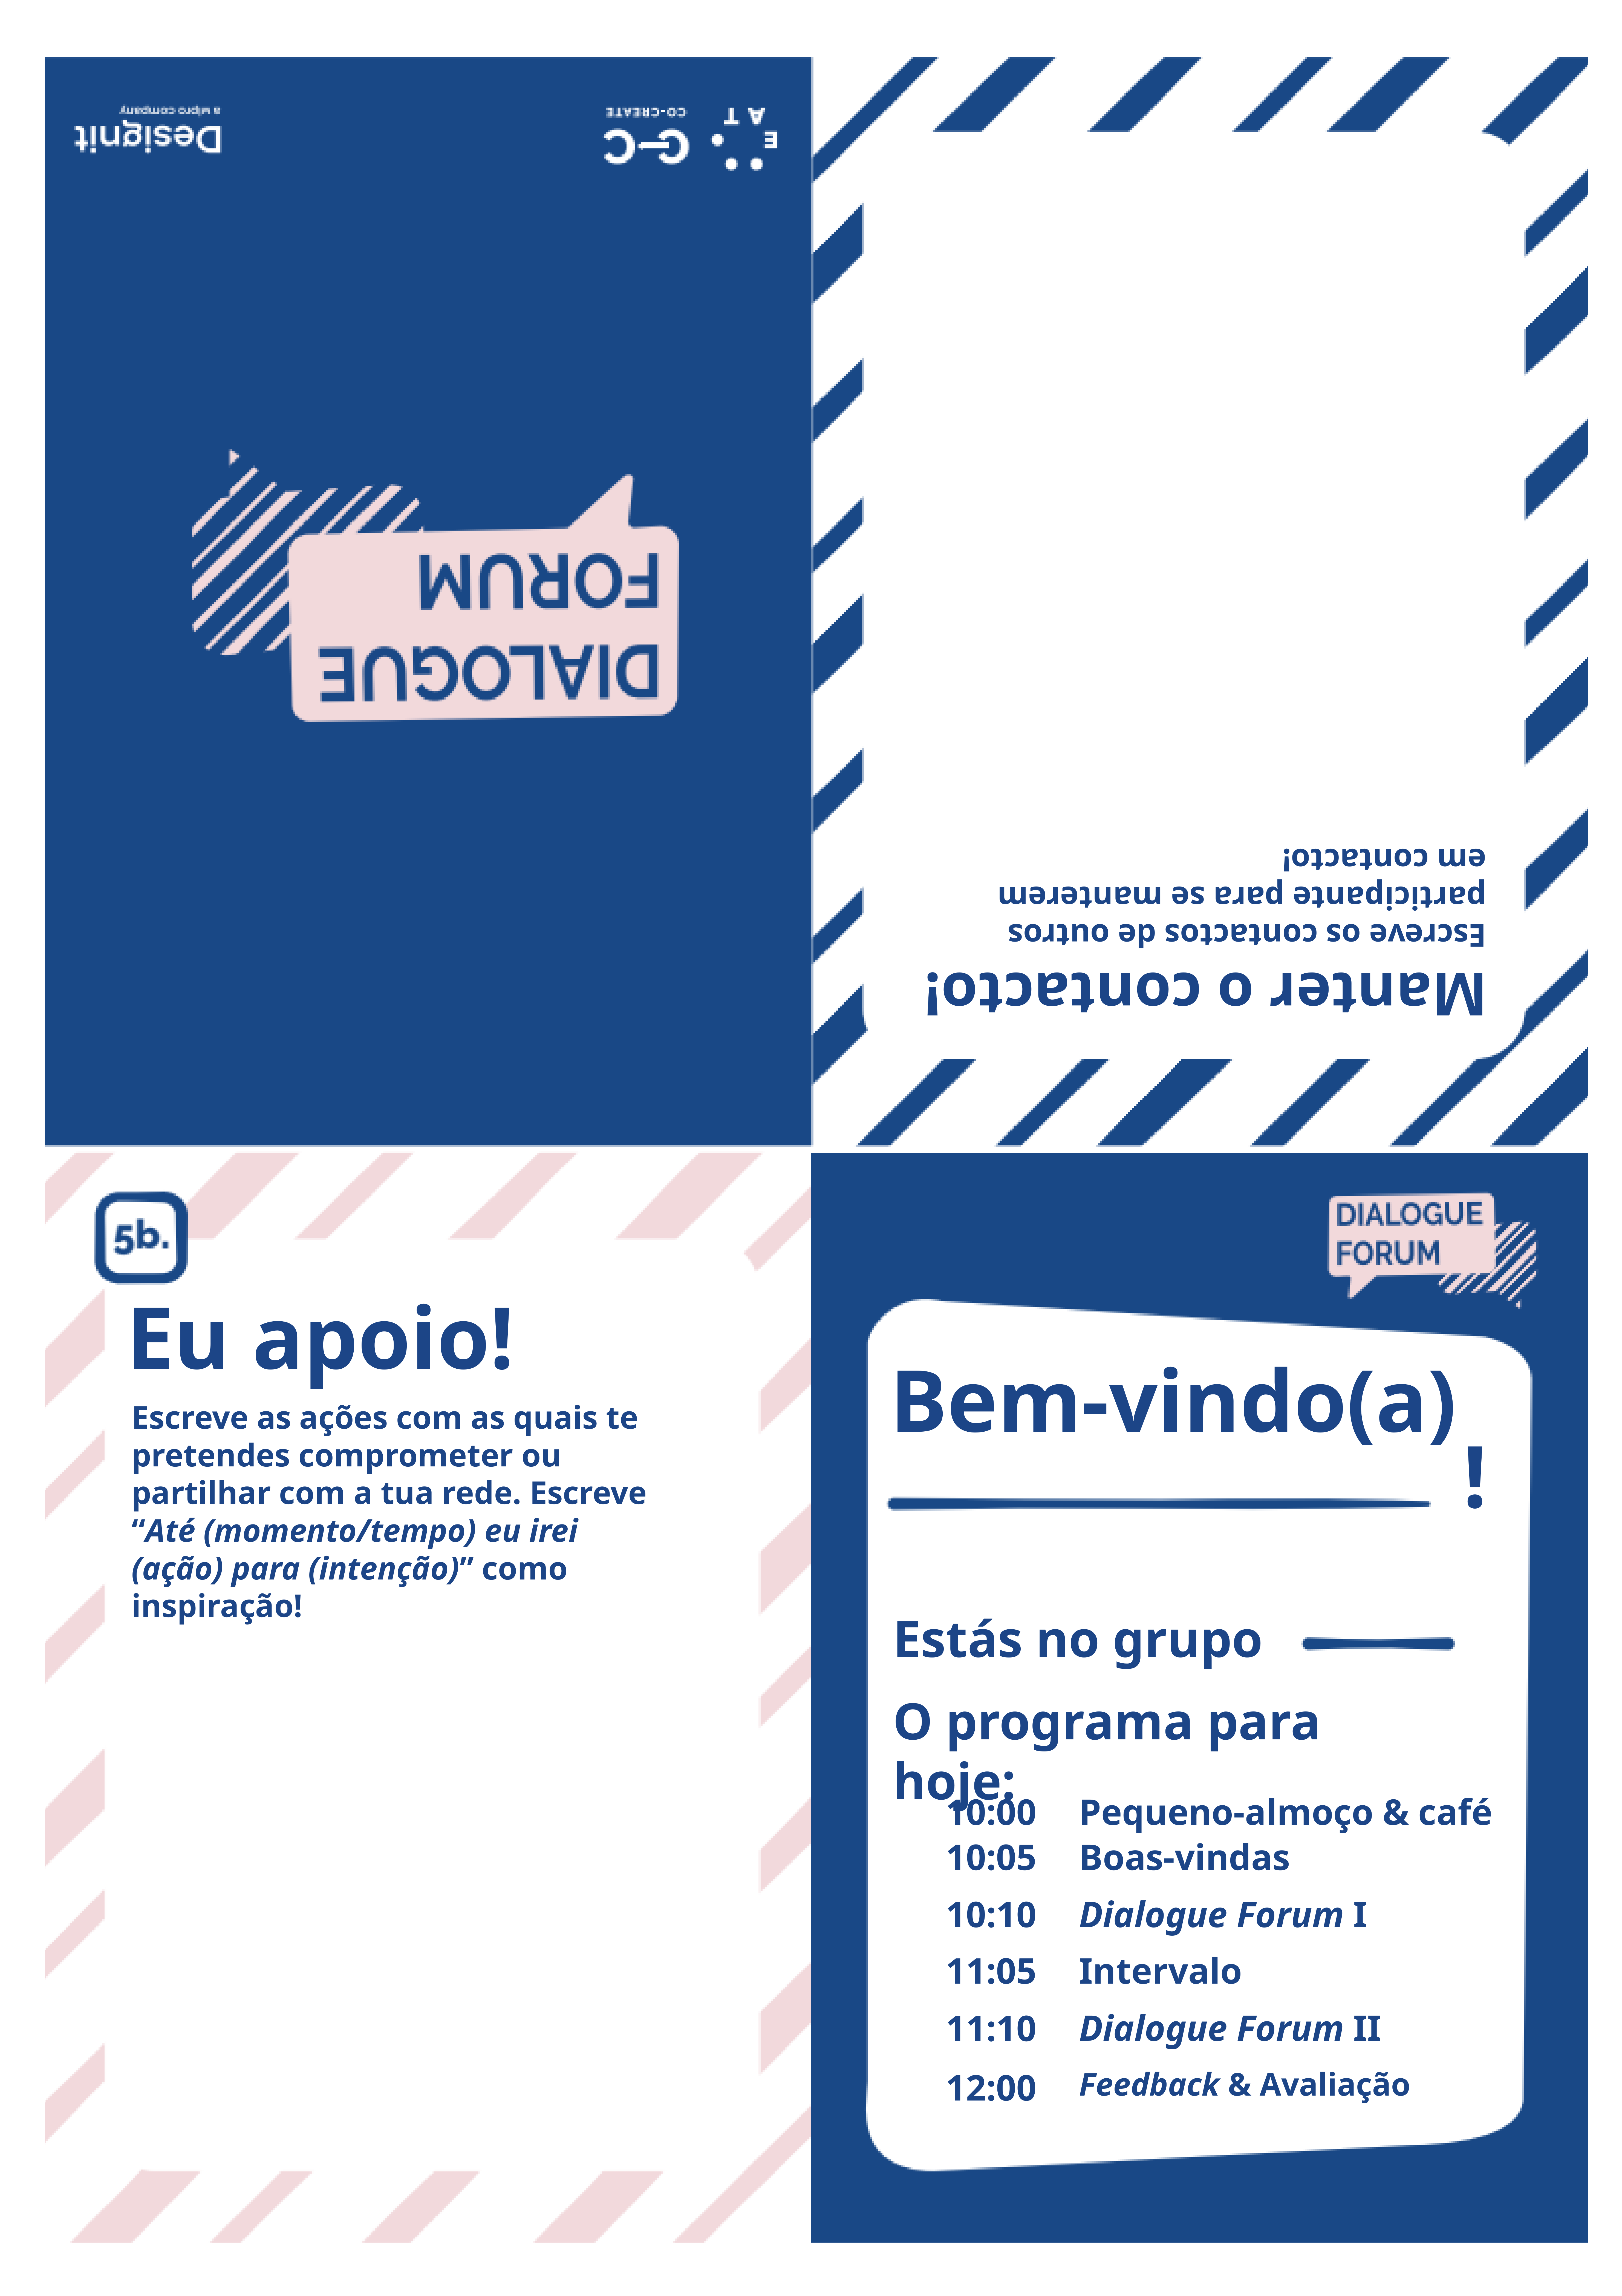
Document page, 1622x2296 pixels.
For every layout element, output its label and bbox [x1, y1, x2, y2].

text_box [45, 8, 1622, 2288]
